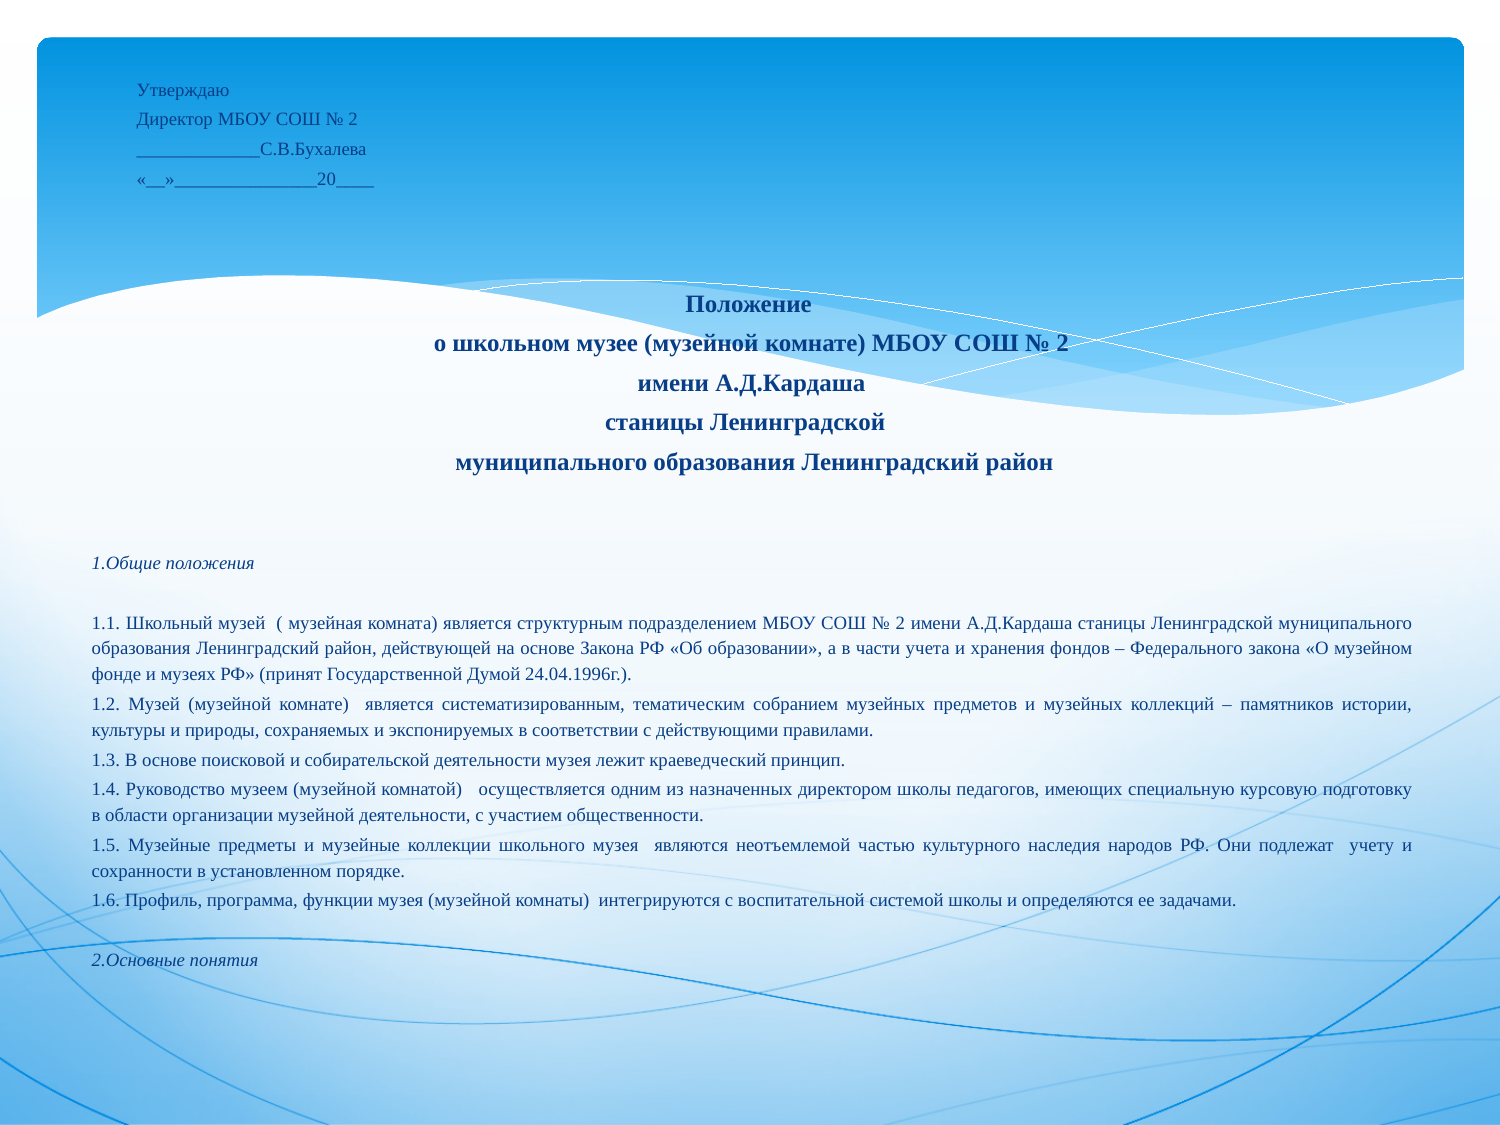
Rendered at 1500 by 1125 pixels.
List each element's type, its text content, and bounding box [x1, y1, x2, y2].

list Утверждаю Директор МБОУ СОШ № 2 _____________С.В.Бухалева «__»_______________20____ Положение о школьном музее (музейной комнате) МБОУ СОШ № 2 имени А.Д.Кардаша станицы Ленинградской муниципального образования Ленинградский район 1.Общие положения 1.1. Школьный музей ( музейная комната) является структурным подразделением МБОУ СОШ № 2 имени А.Д.Кардаша станицы Ленинградской муниципального образования Ленинградский район, действующей на основе Закона РФ «Об образовании», а в части учета и хранения фондов – Федерального закона «О музейном фонде и музеях РФ» (принят Государственной Думой 24.04.1996г.). 1.2. Музей (музейной комнате) является систематизированным, тематическим собранием музейных предметов и музейных коллекций – памятников истории, культуры и природы, сохраняемых и экспонируемых в соответствии с действующими правилами. 1.3. В основе поисковой и собирательской деятельности музея лежит краеведческий принцип. 1.4. Руководство музеем (музейной комнатой) осуществляется одним из назначенных директором школы педагогов, имеющих специальную курсовую подготовку в области организации музейной деятельности, с участием общественности. 1.5. Музейные предметы и музейные коллекции школьного музея являются неотъемлемой частью культурного наследия народов РФ. Они подлежат учету и сохранности в установленном порядке. 1.6. Профиль, программа, функции музея (музейной комнаты) интегрируются с воспитательной системой школы и определяются ее задачами. 2.Основные понятия [76, 66, 1427, 1071]
